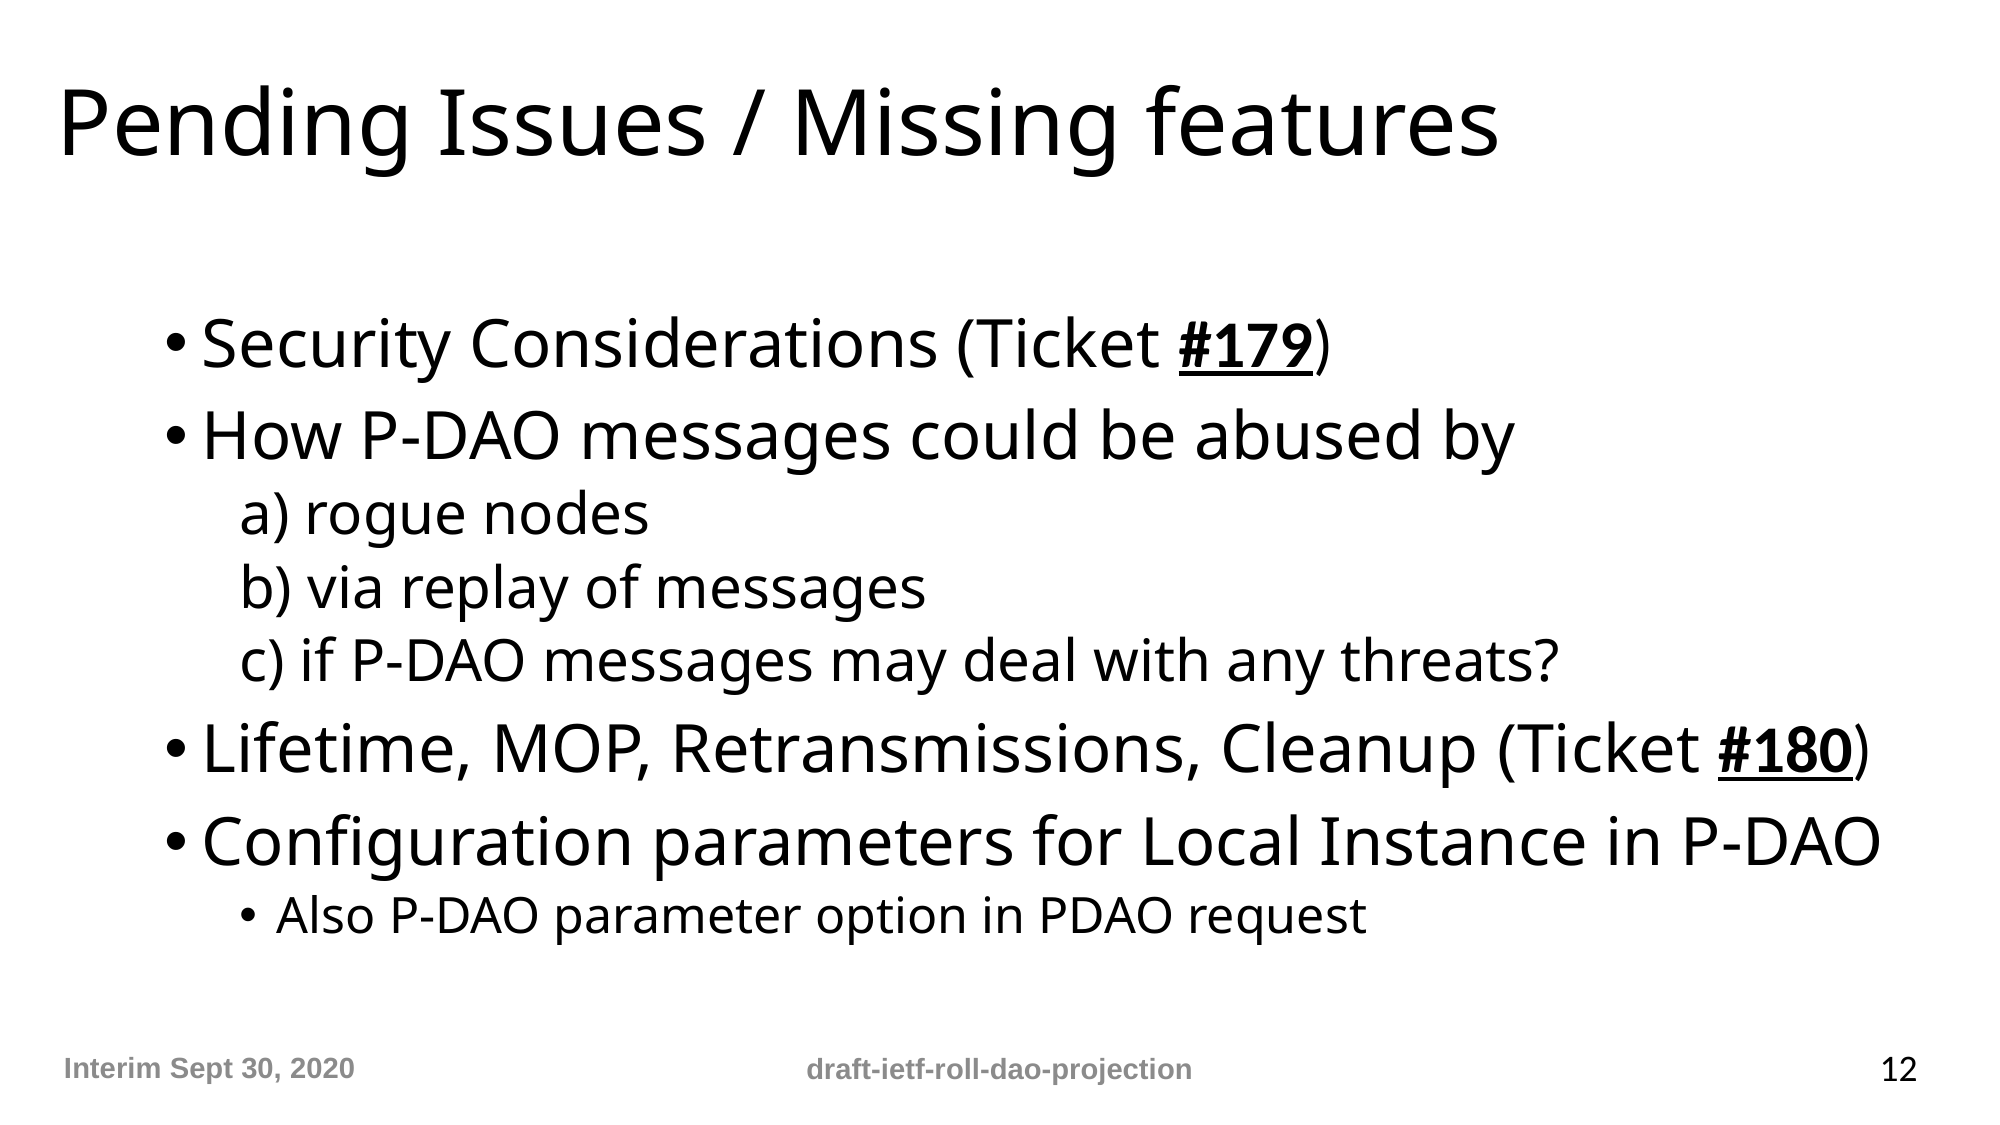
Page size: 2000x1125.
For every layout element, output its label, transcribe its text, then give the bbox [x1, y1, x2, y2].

title Pending Issues / Missing features [41, 16, 1767, 235]
text_box Interim Sept 30, 2020 [48, 1036, 724, 1097]
text_box draft-ietf-roll-dao-projection [662, 1038, 1338, 1098]
text_box 12 [1482, 1036, 1933, 1097]
list Security Considerations (Ticket #179) How P-DAO messages could be abused by a) rogue nodes b) via replay of messages c) if P-DAO messages may deal with any threats? Lifetime, MOP, Retransmissions, Cleanup (Ticket #180) Configuration parameters for Local Instance in P-DAO Also P-DAO parameter option in PDAO request [149, 273, 1906, 1125]
